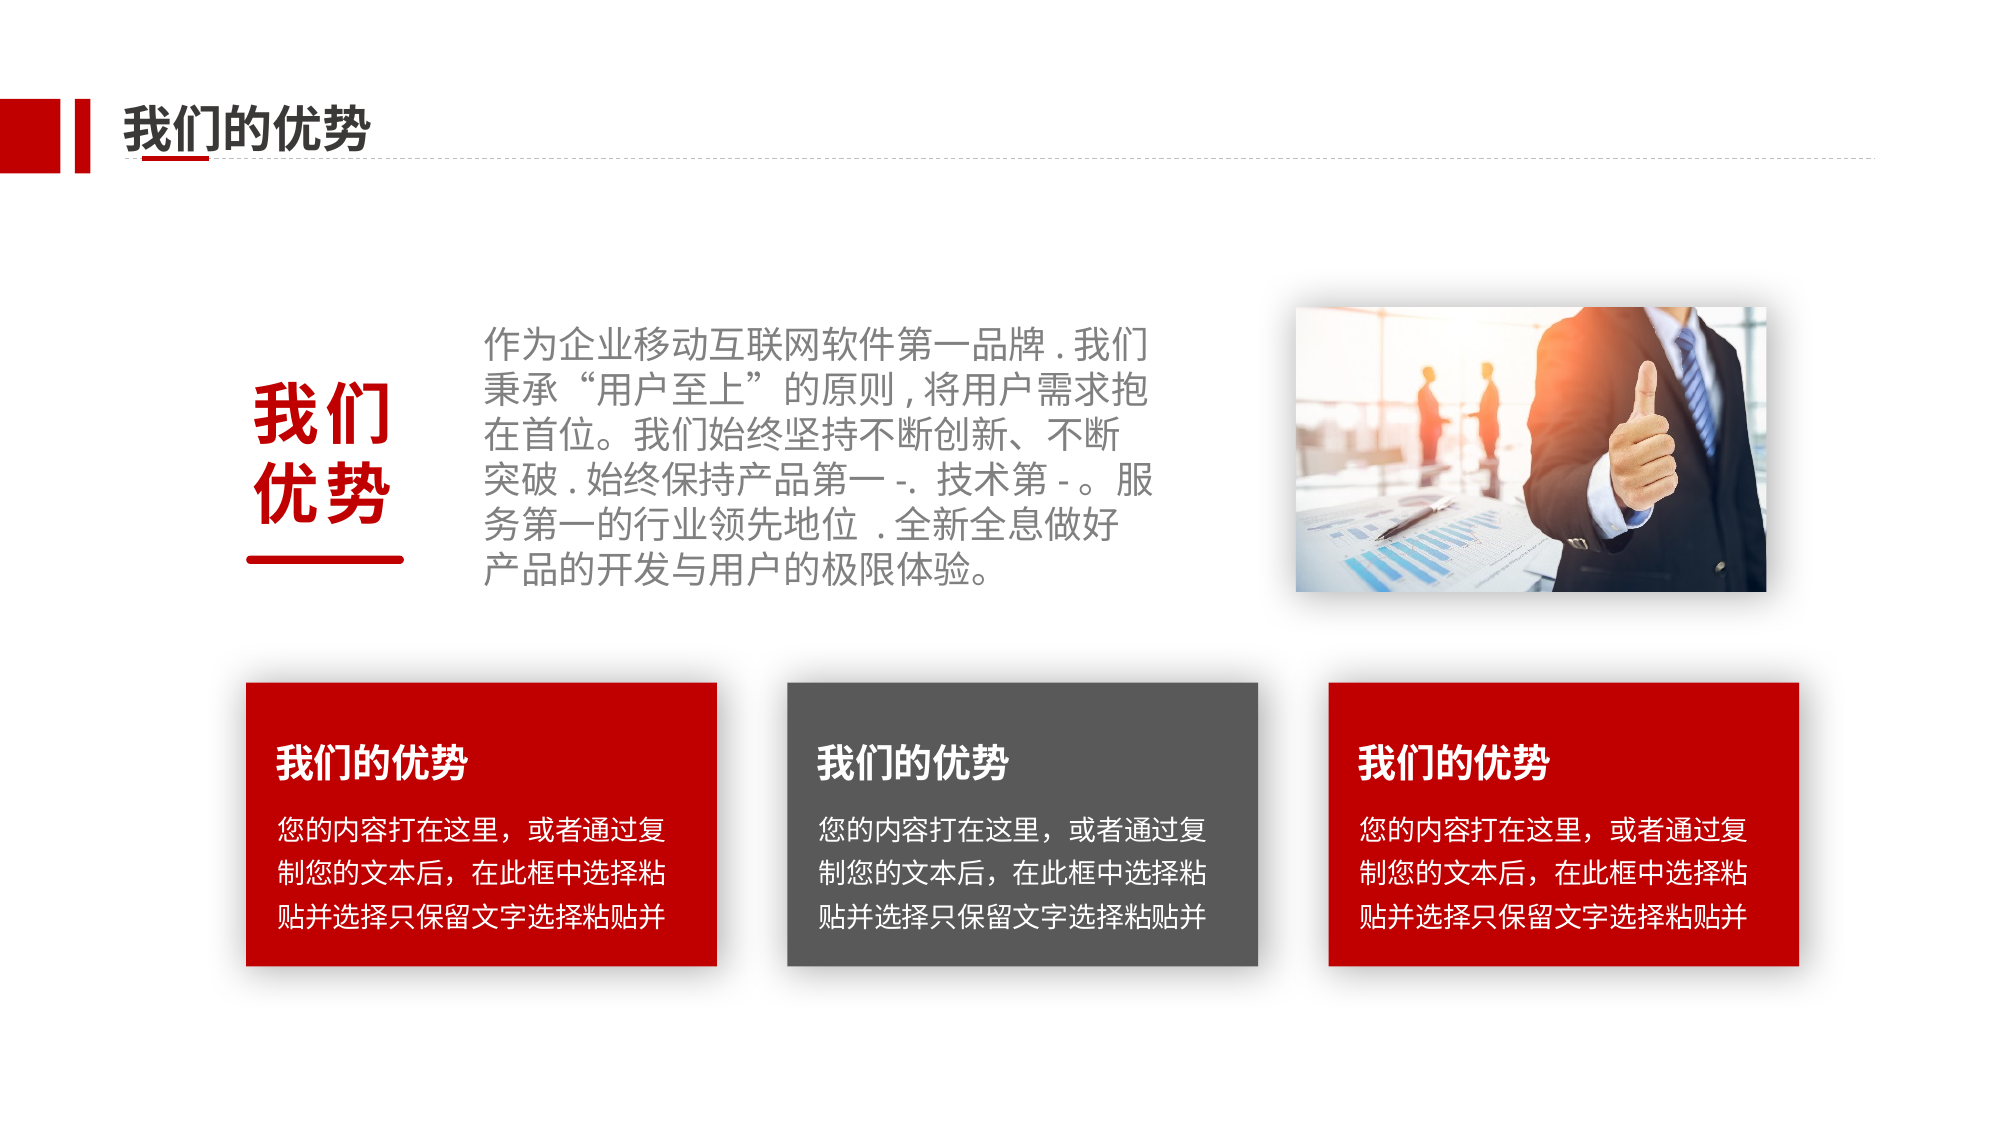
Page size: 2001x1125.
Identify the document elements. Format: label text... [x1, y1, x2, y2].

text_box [209, 363, 437, 564]
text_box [246, 682, 717, 967]
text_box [1328, 682, 1800, 967]
text_box 作为企业移动互联网软件第一品牌.我们秉承“用户至上”的原则,将用户需求抱在首位。我们始终坚持不断创新、不断突破.始终保持产品第一-. 技术第-。服务第一的行业领先地位 .全新全息做好产品的开发与用户的极限体验。 [468, 314, 1172, 599]
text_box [0, 72, 1875, 174]
text_box [1295, 307, 1767, 593]
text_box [787, 682, 1259, 967]
